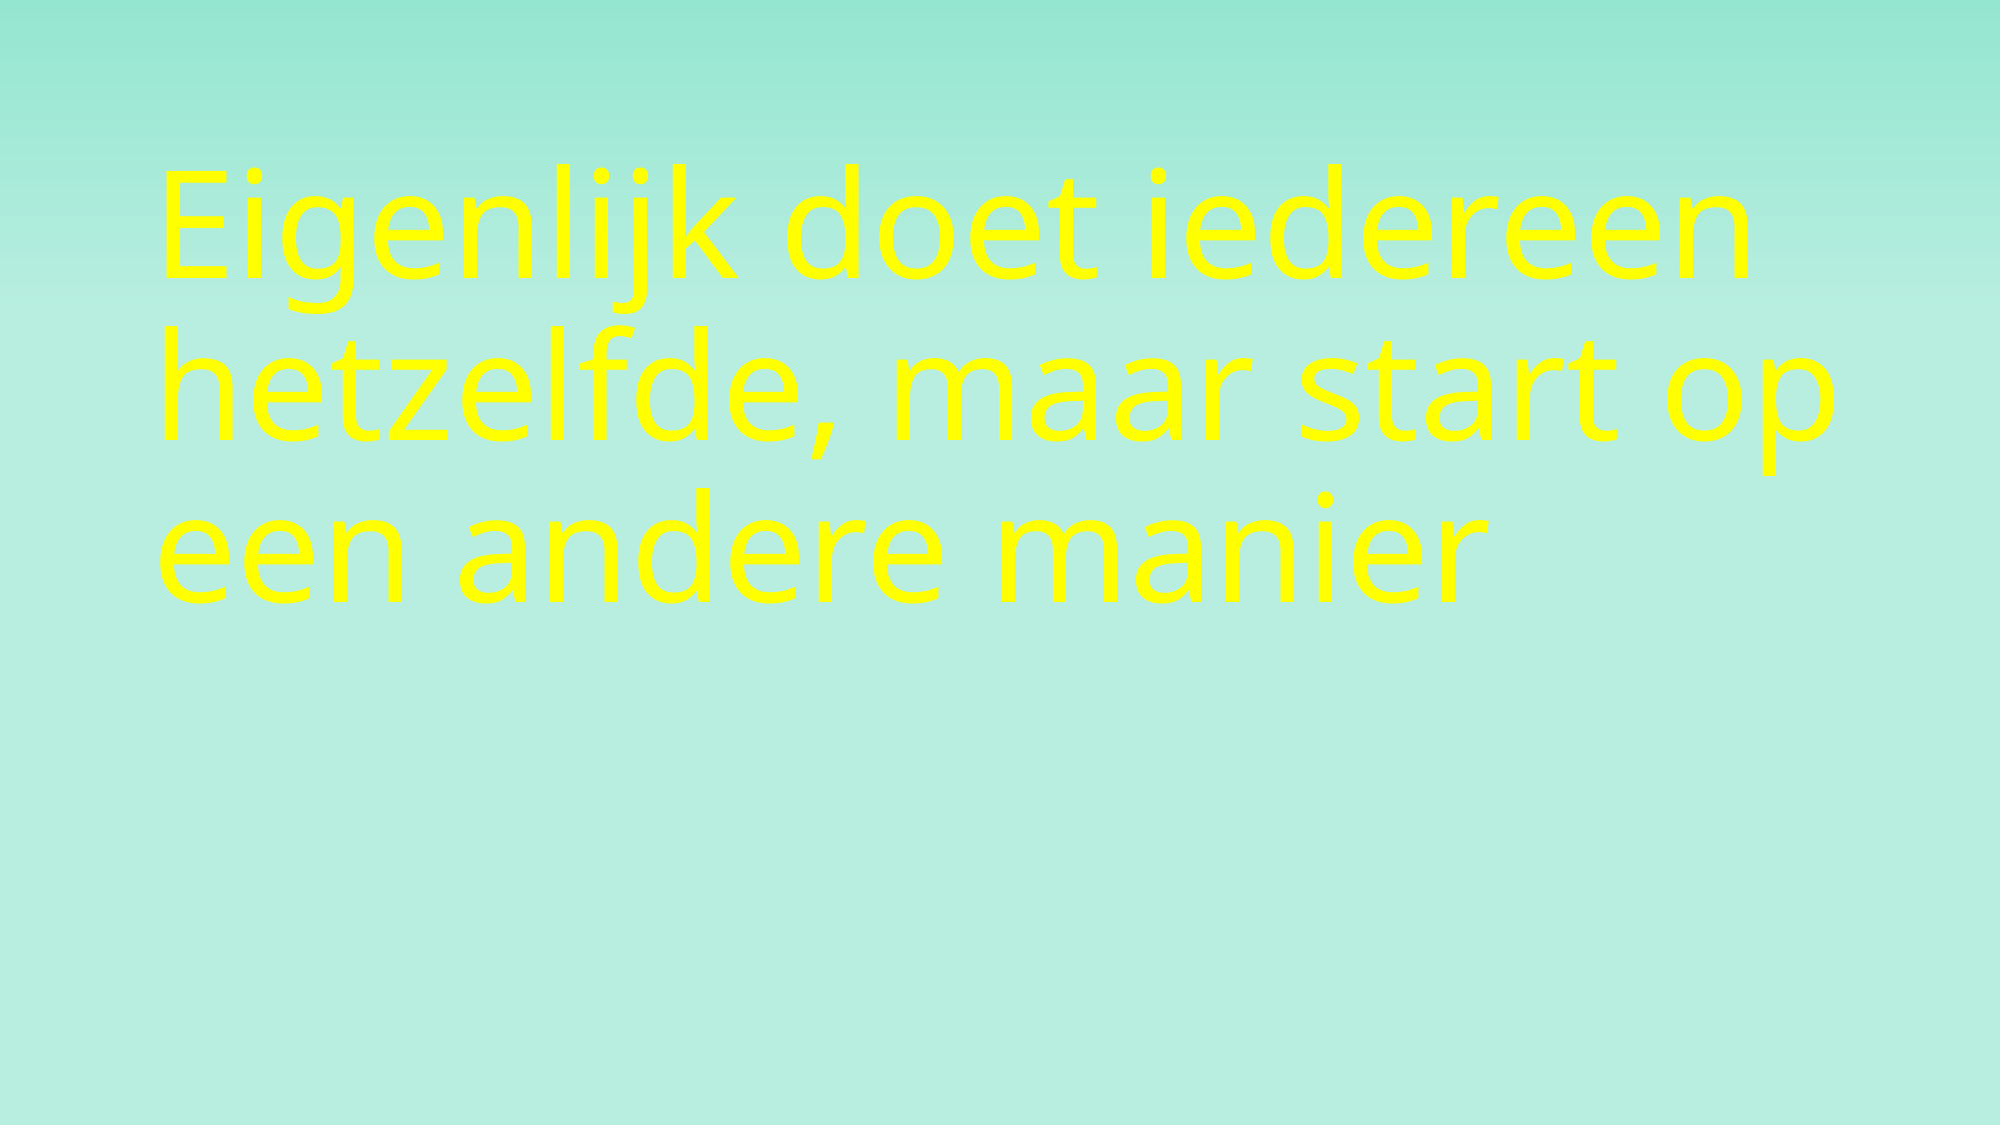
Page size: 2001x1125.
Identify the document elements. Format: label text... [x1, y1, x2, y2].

title Eigenlijk doet iedereen hetzelfde, maar start op een andere manier [137, 59, 1863, 725]
